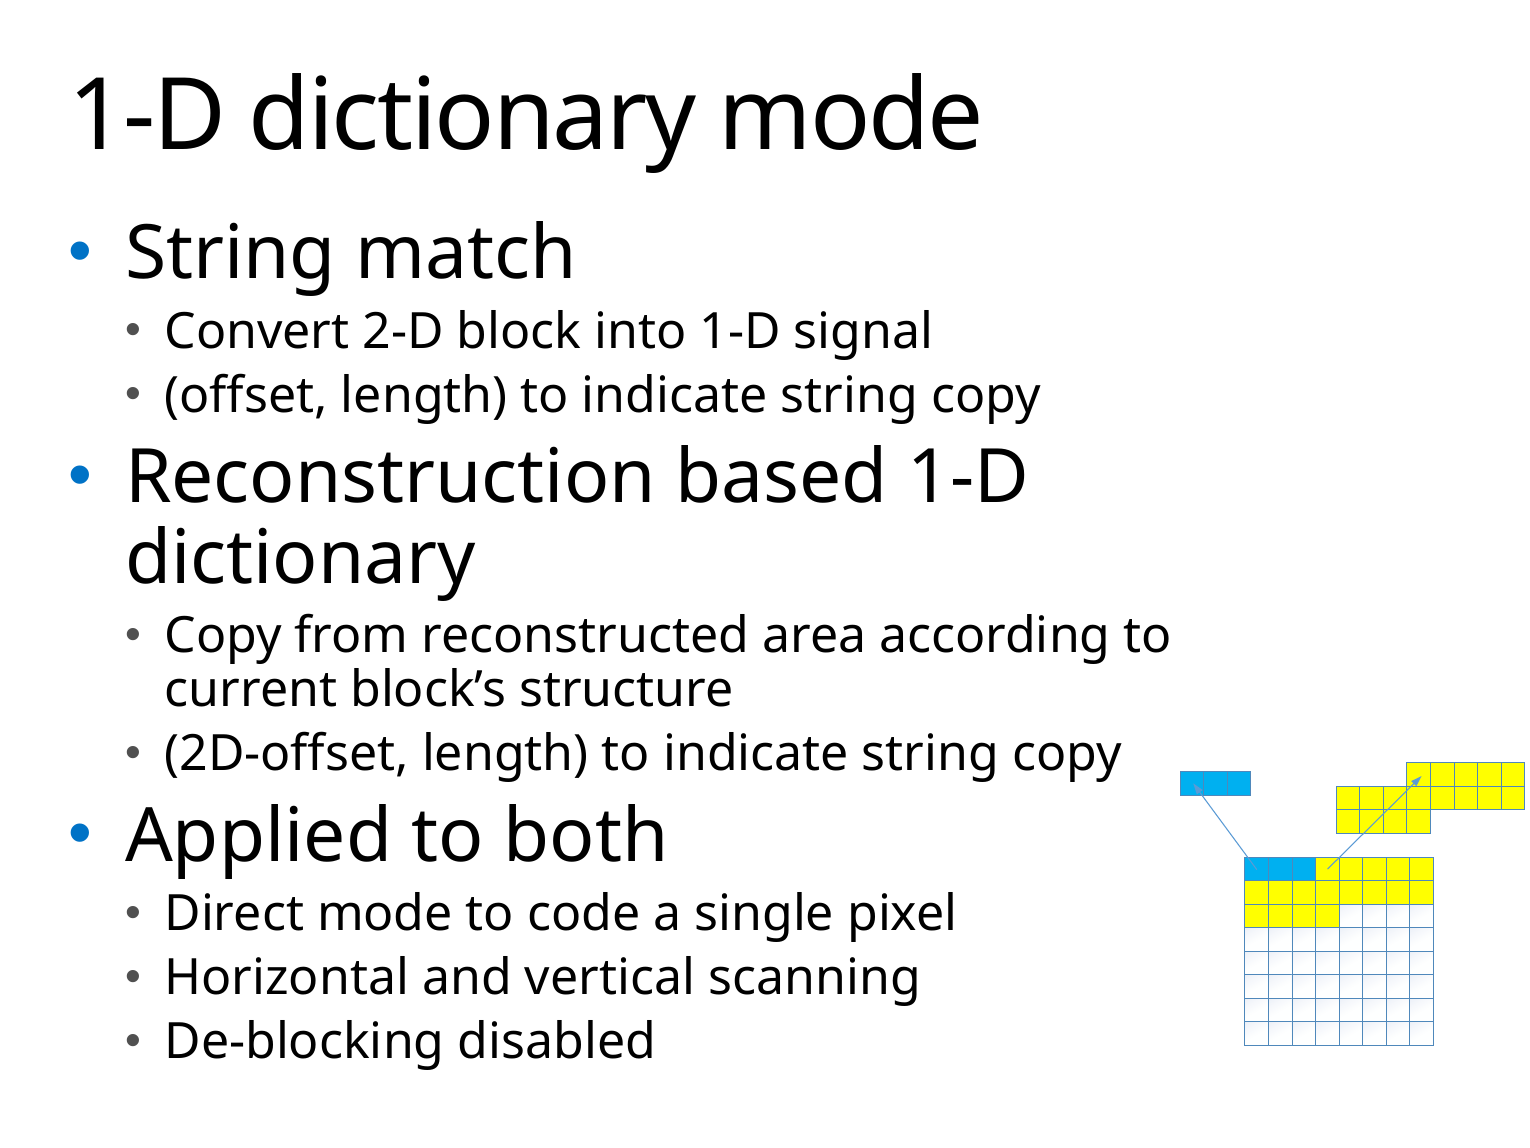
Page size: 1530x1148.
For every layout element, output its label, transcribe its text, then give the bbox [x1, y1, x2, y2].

list String match Convert 2-D block into 1-D signal (offset, length) to indicate string copy Reconstruction based 1-D dictionary Copy from reconstructed area according to current block’s structure (2D-offset, length) to indicate string copy Applied to both Direct mode to code a single pixel Horizontal and vertical scanning De-blocking disabled [44, 199, 1290, 1032]
picture [1178, 760, 1526, 1046]
title 1-D dictionary mode [44, 48, 1485, 199]
